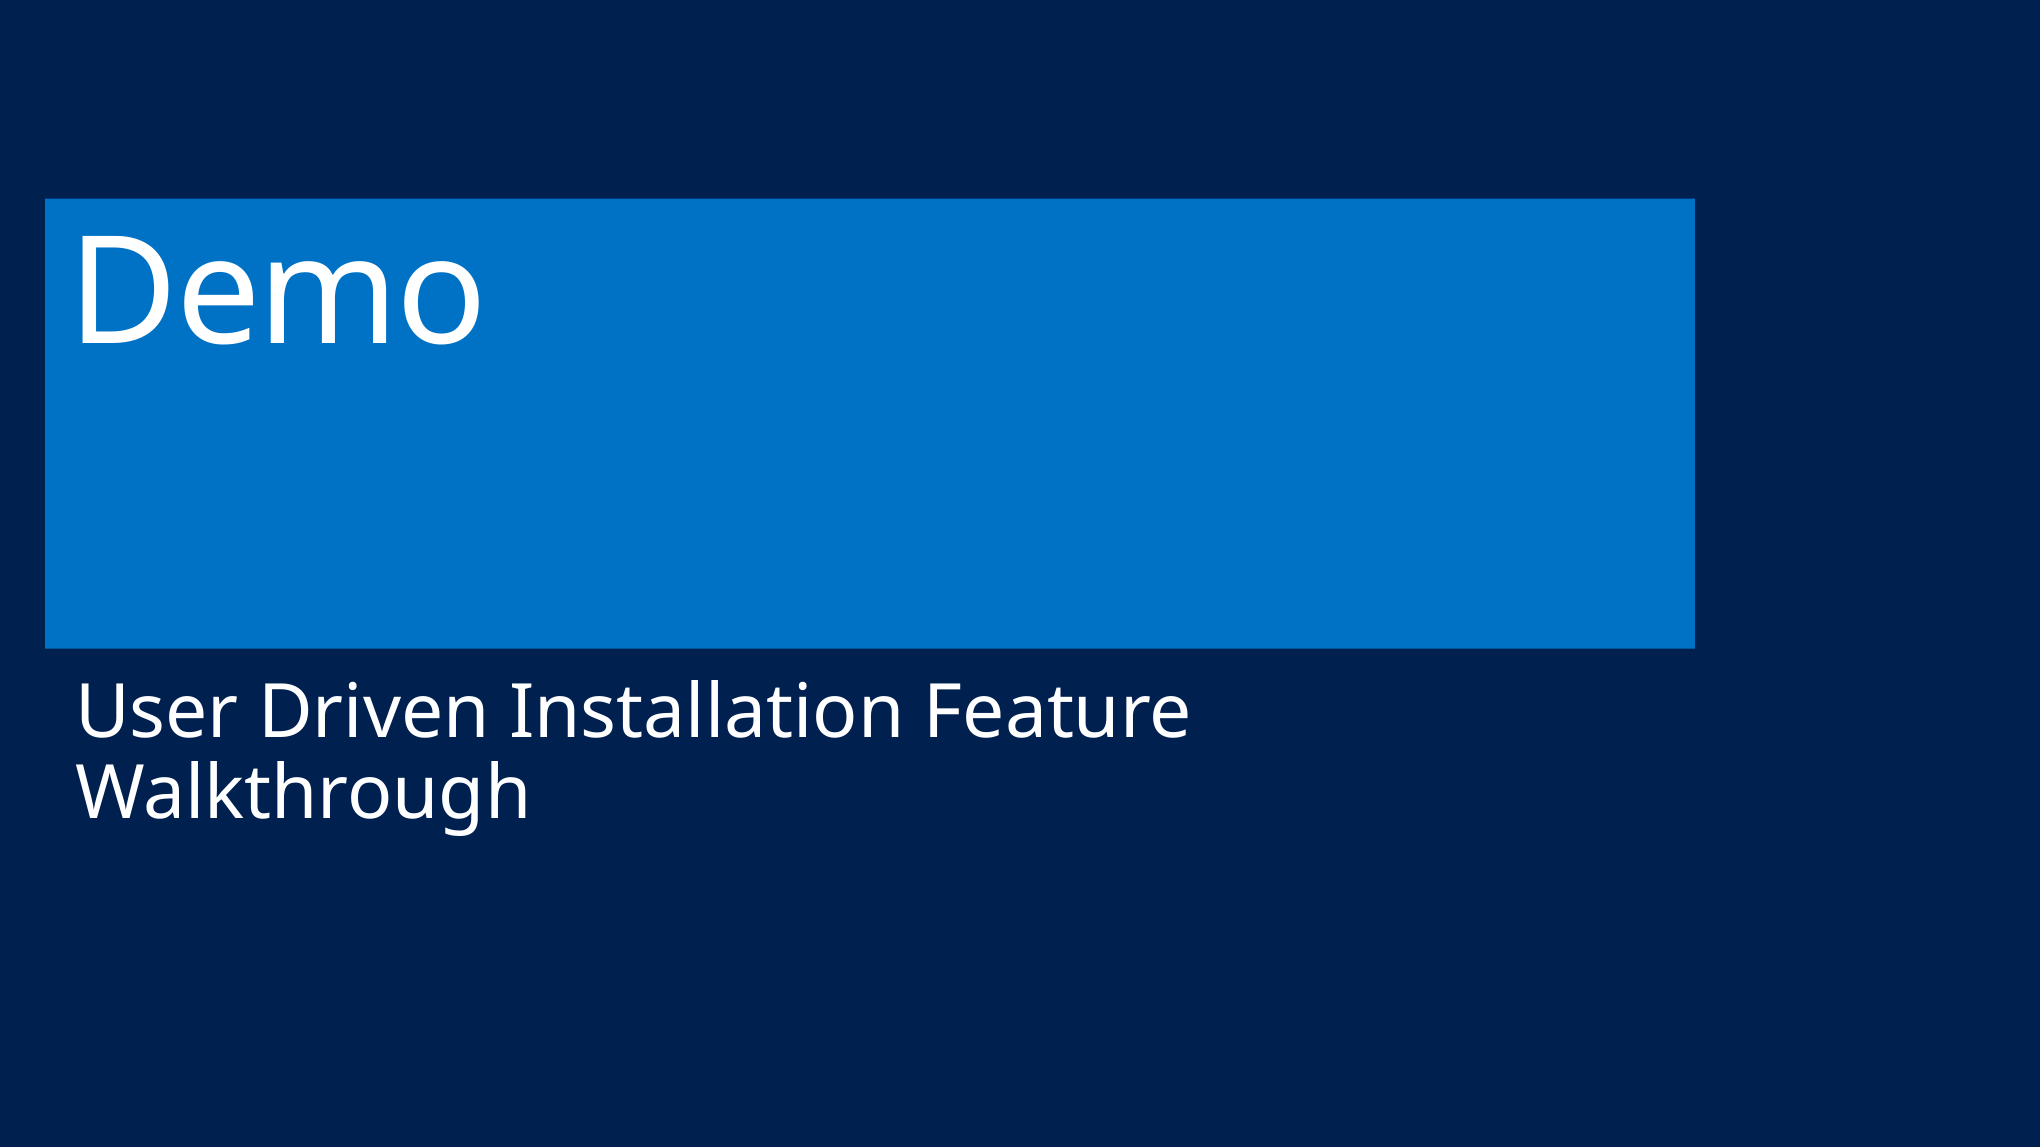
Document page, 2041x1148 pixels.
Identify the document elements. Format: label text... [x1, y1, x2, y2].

title Demo [45, 198, 1695, 648]
list User Driven Installation Feature Walkthrough [45, 648, 1696, 949]
